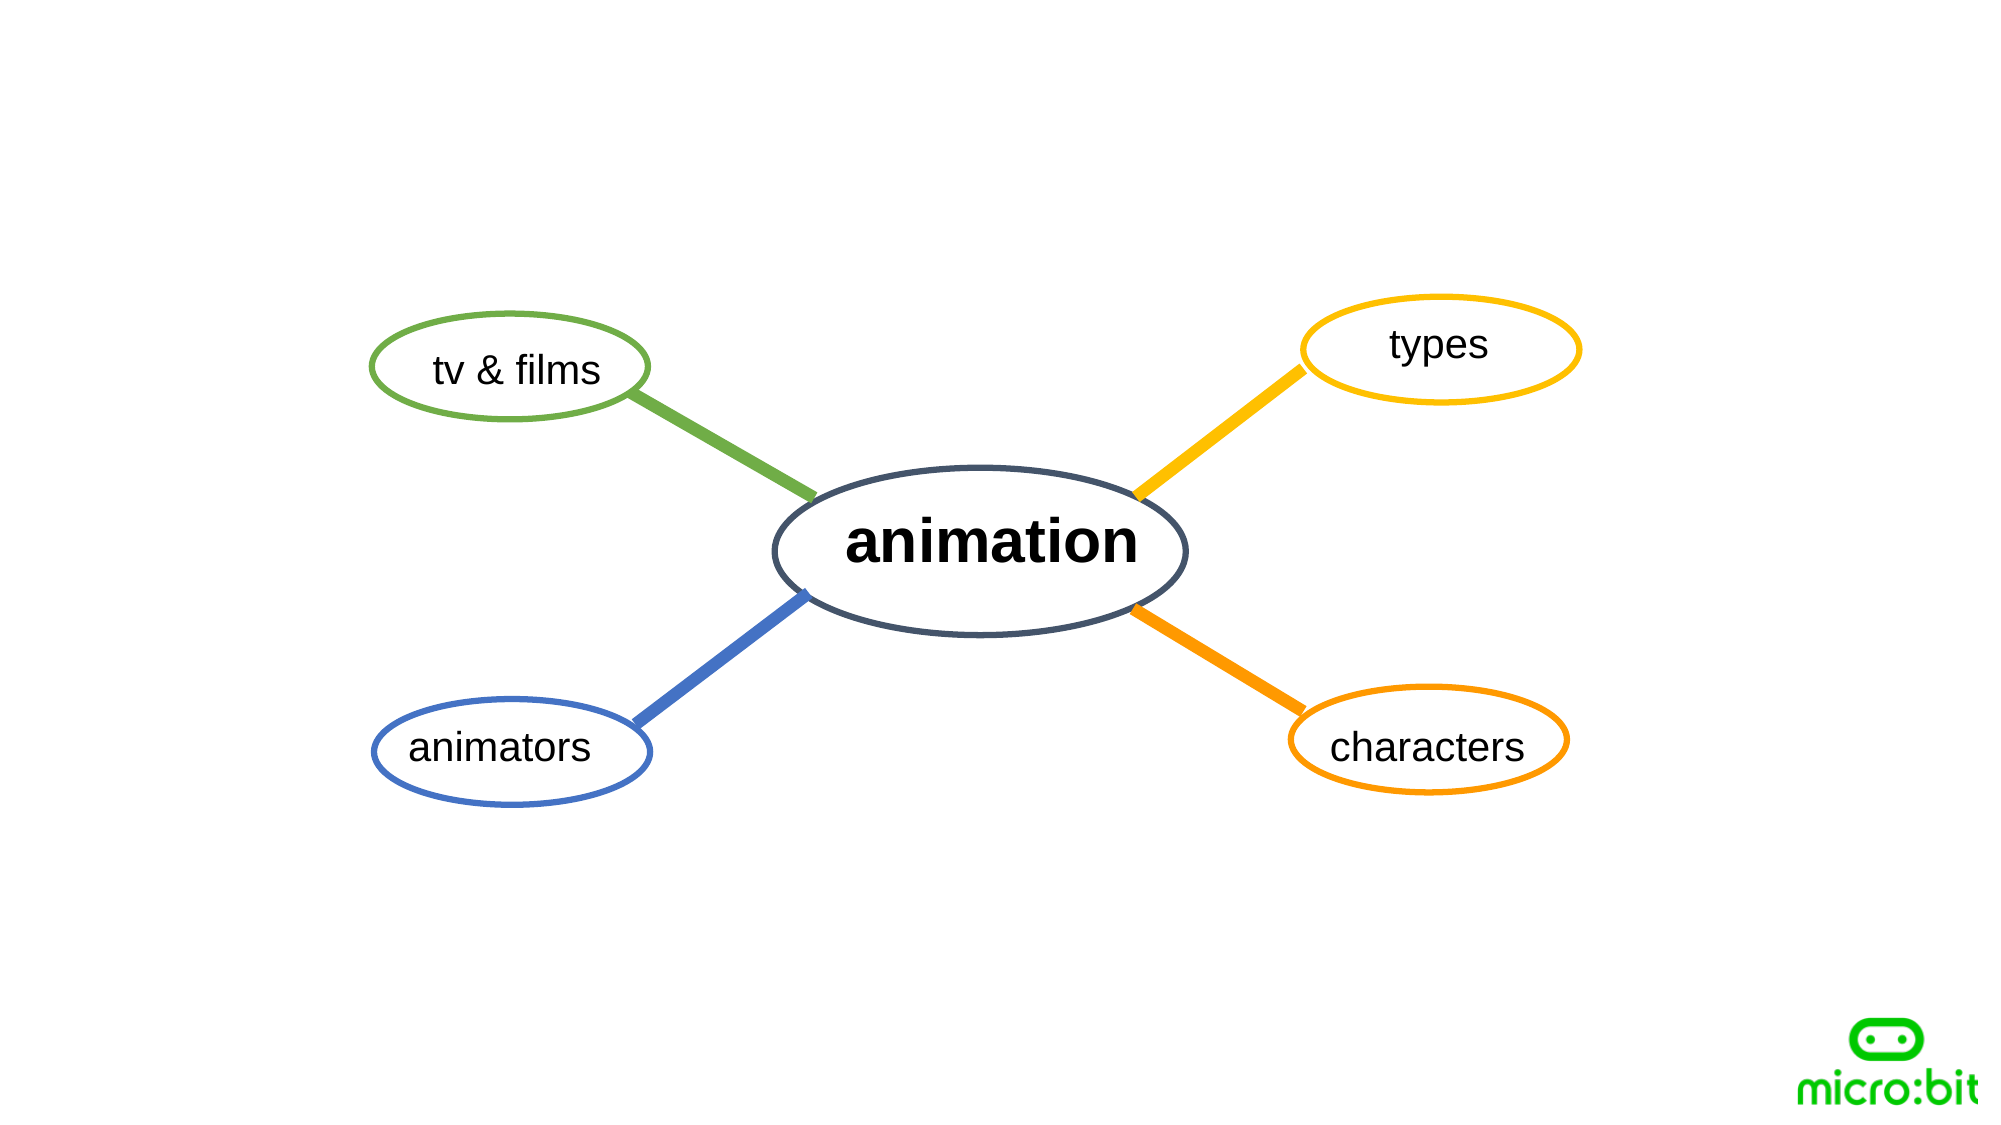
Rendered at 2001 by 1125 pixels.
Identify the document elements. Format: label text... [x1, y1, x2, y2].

text_box [1303, 303, 1374, 396]
text_box animation [830, 485, 1186, 606]
text_box animators [393, 704, 631, 825]
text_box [629, 391, 815, 499]
text_box [1553, 716, 1567, 763]
text_box [1326, 686, 1532, 704]
text_box [854, 467, 1106, 485]
text_box characters [1315, 704, 1553, 825]
text_box [453, 699, 571, 704]
text_box types [1374, 301, 1613, 423]
text_box [373, 725, 393, 779]
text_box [1135, 368, 1304, 498]
text_box [1290, 709, 1315, 770]
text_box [1132, 608, 1304, 712]
text_box [86, 20, 1839, 844]
text_box [631, 728, 651, 779]
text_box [635, 592, 810, 725]
picture [1797, 1017, 1978, 1106]
text_box [774, 494, 1133, 636]
text_box [1386, 296, 1497, 301]
text_box tv & films [417, 327, 656, 448]
text_box [371, 313, 602, 406]
